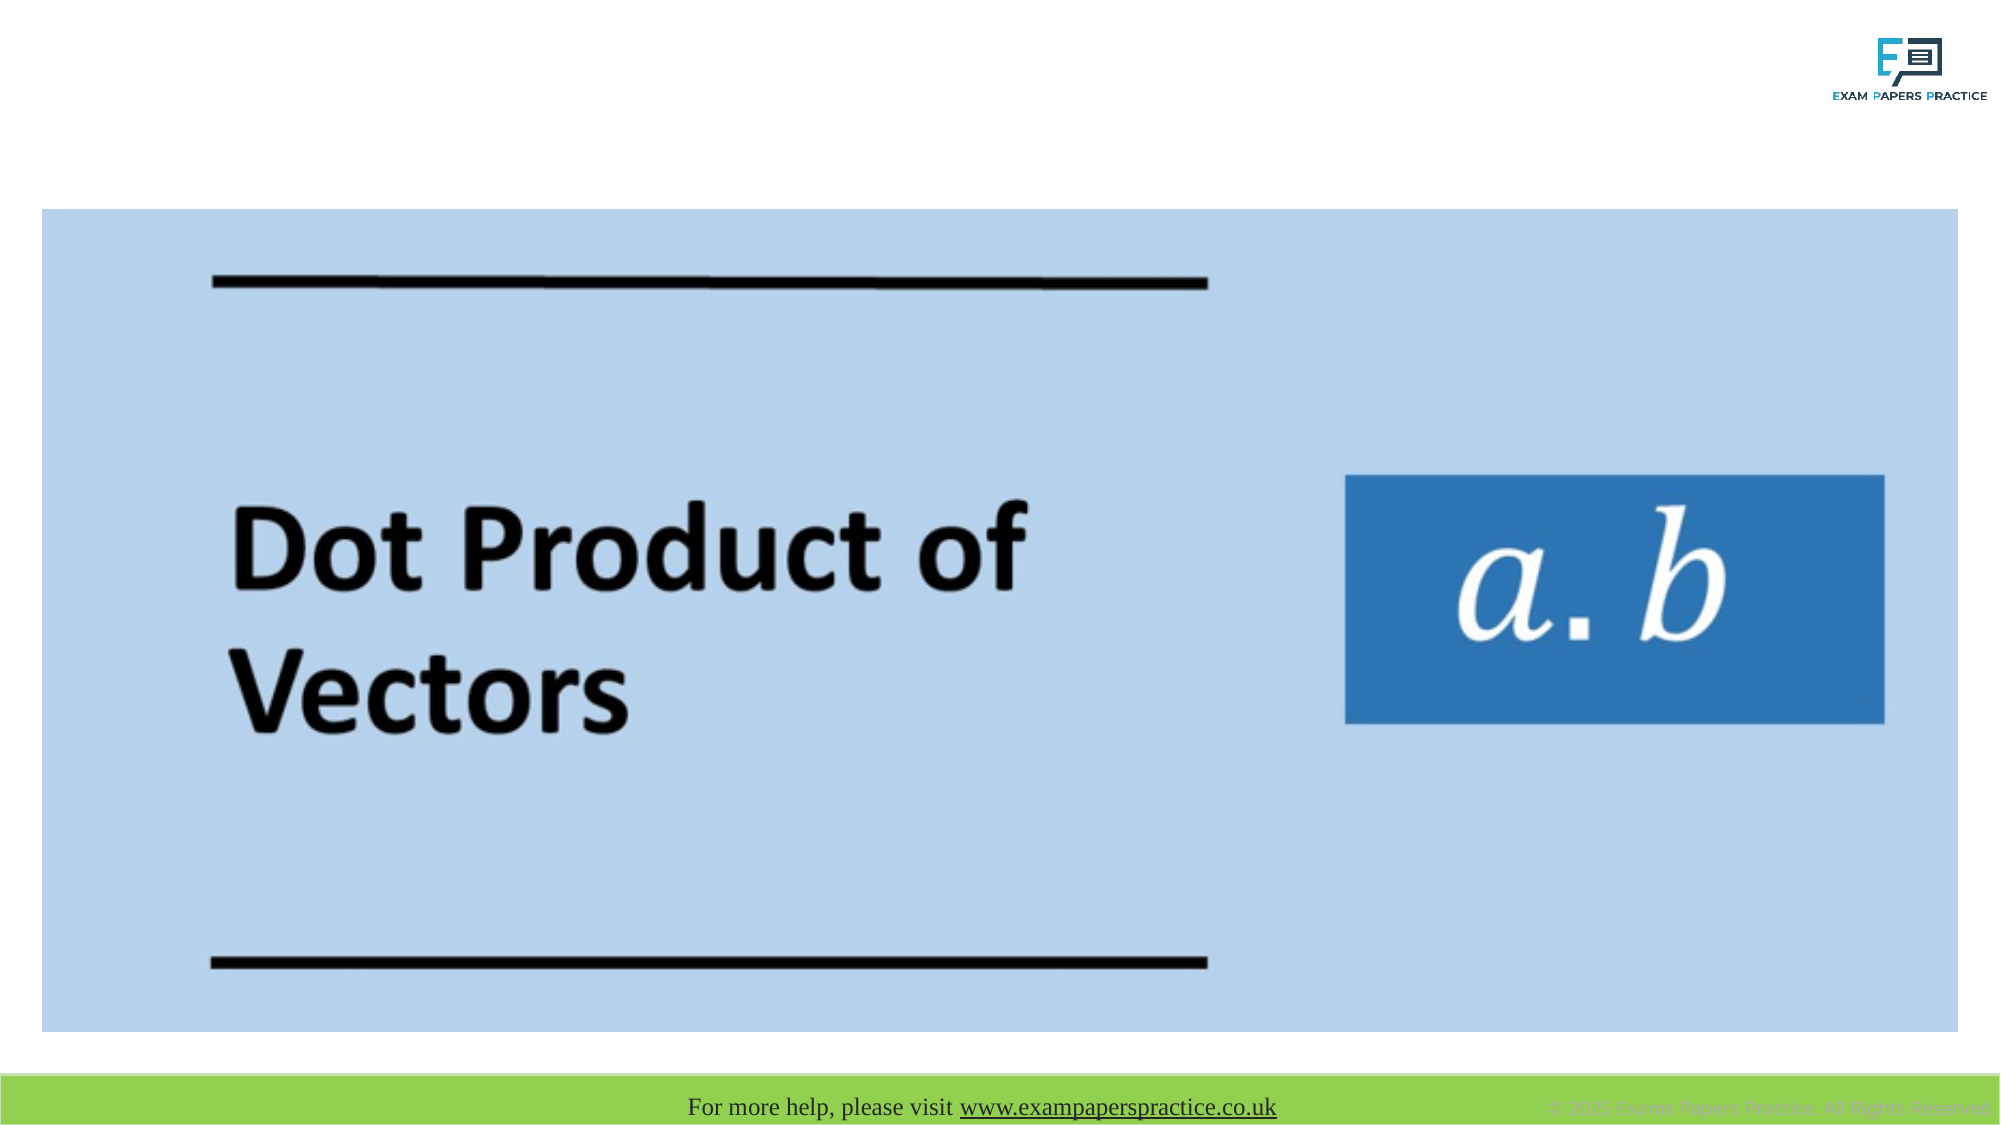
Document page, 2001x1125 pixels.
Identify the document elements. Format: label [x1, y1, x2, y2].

picture [42, 209, 1958, 1032]
